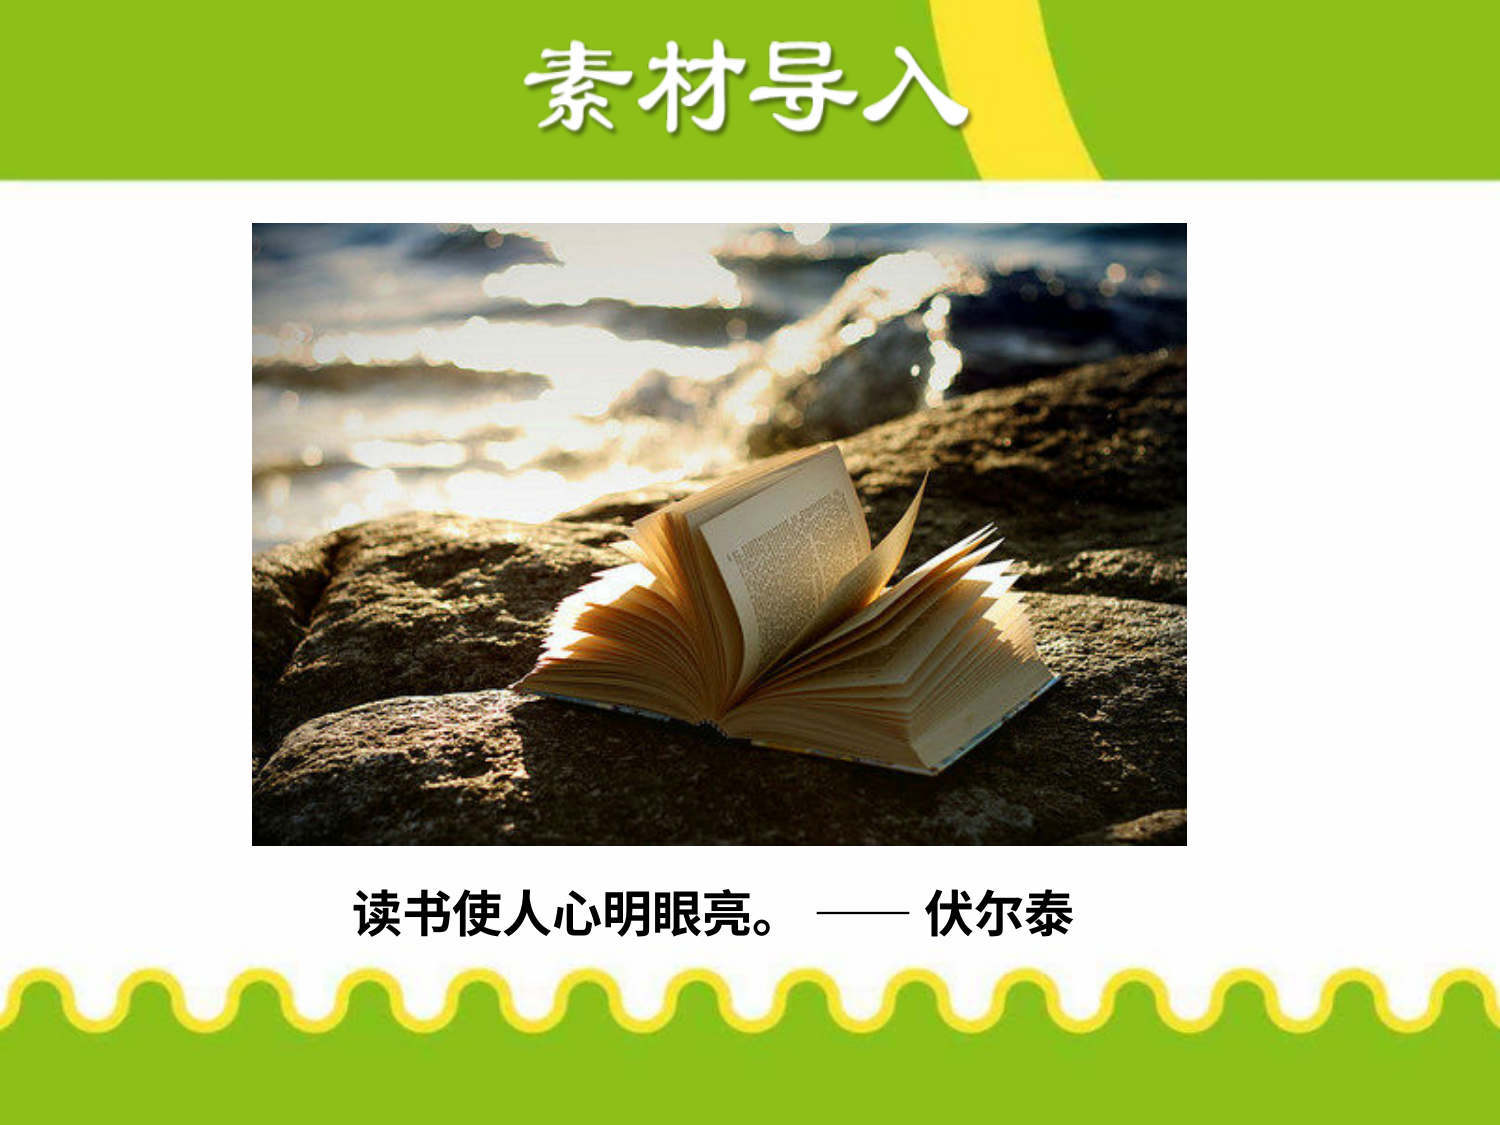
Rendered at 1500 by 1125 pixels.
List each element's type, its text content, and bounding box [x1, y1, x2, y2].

picture [0, 0, 1500, 1125]
text_box 读书使人心明眼亮。 —— 伏尔泰 [337, 829, 1220, 950]
